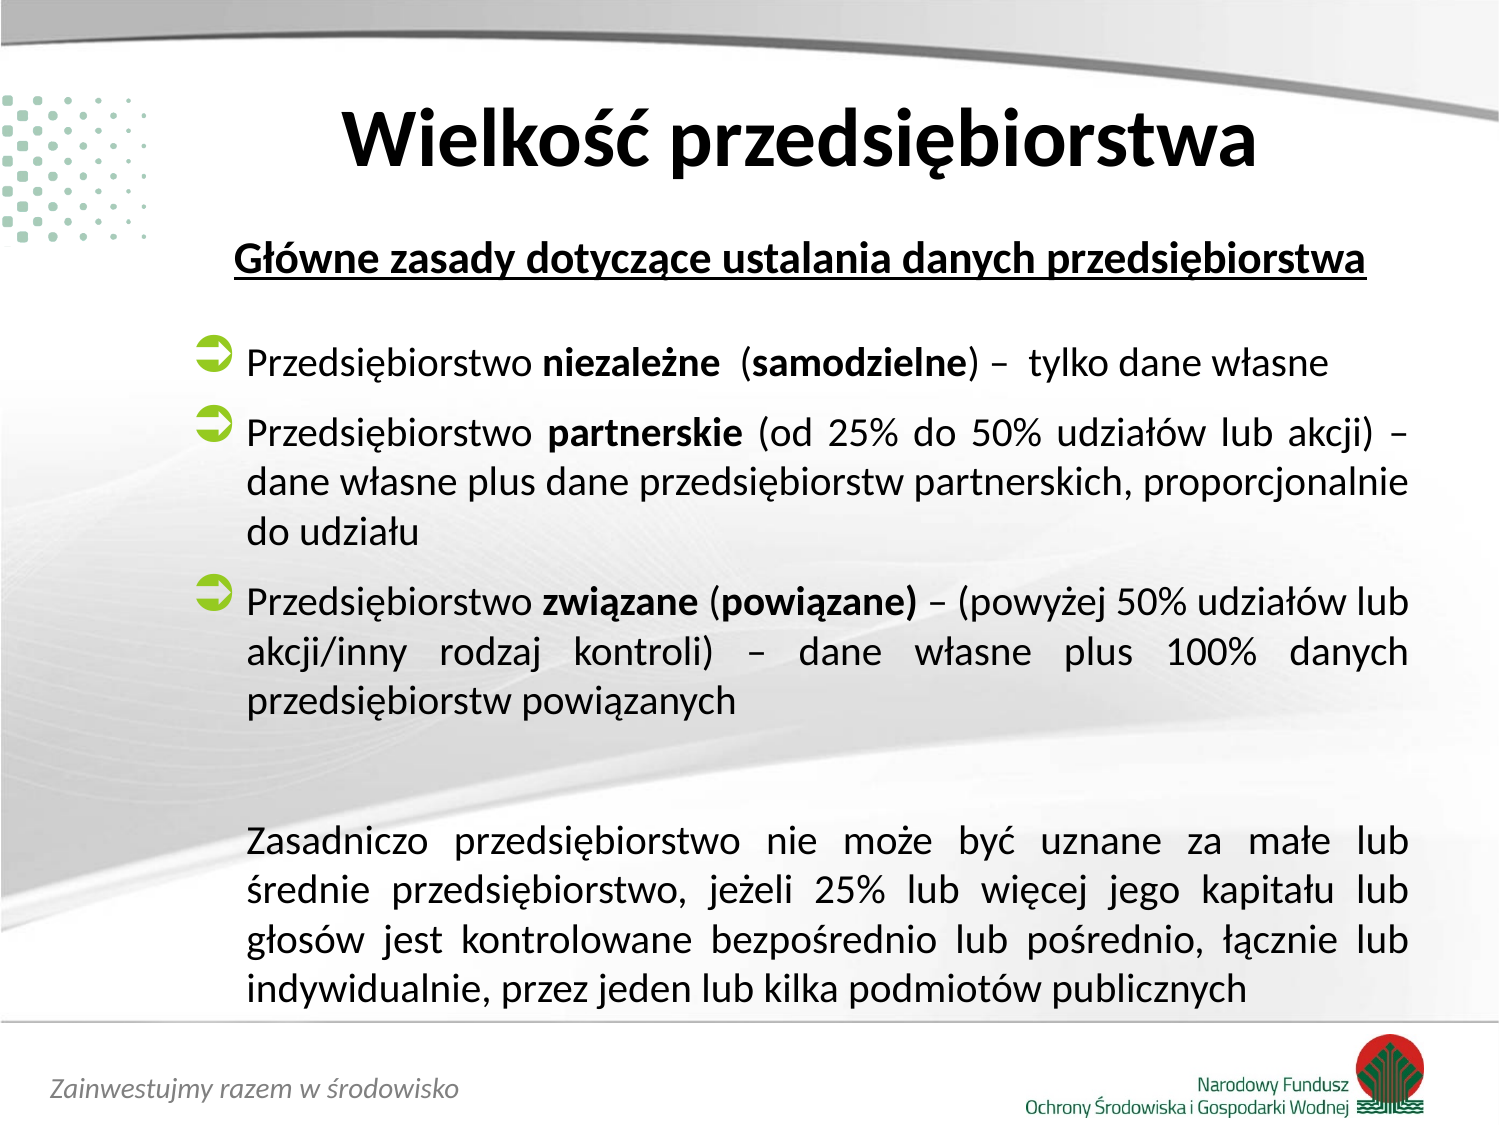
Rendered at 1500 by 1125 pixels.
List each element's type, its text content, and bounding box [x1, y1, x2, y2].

title Wielkość przedsiębiorstwa [175, 58, 1425, 209]
picture [0, 0, 1499, 1023]
picture [1026, 1034, 1424, 1118]
list Główne zasady dotyczące ustalania danych przedsiębiorstwa Przedsiębiorstwo niezależne (samodzielne) – tylko dane własne Przedsiębiorstwo partnerskie (od 25% do 50% udziałów lub akcji) – dane własne plus dane przedsiębiorstw partnerskich, proporcjonalnie do udziału Przedsiębiorstwo związane (powiązane) – (powyżej 50% udziałów lub akcji/inny rodzaj kontroli) – dane własne plus 100% danych przedsiębiorstw powiązanych Zasadniczo przedsiębiorstwo nie może być uznane za małe lub średnie przedsiębiorstwo, jeżeli 25% lub więcej jego kapitału lub głosów jest kontrolowane bezpośrednio lub pośrednio, łącznie lub indywidualnie, przez jeden lub kilka podmiotów publicznych [175, 231, 1425, 1024]
